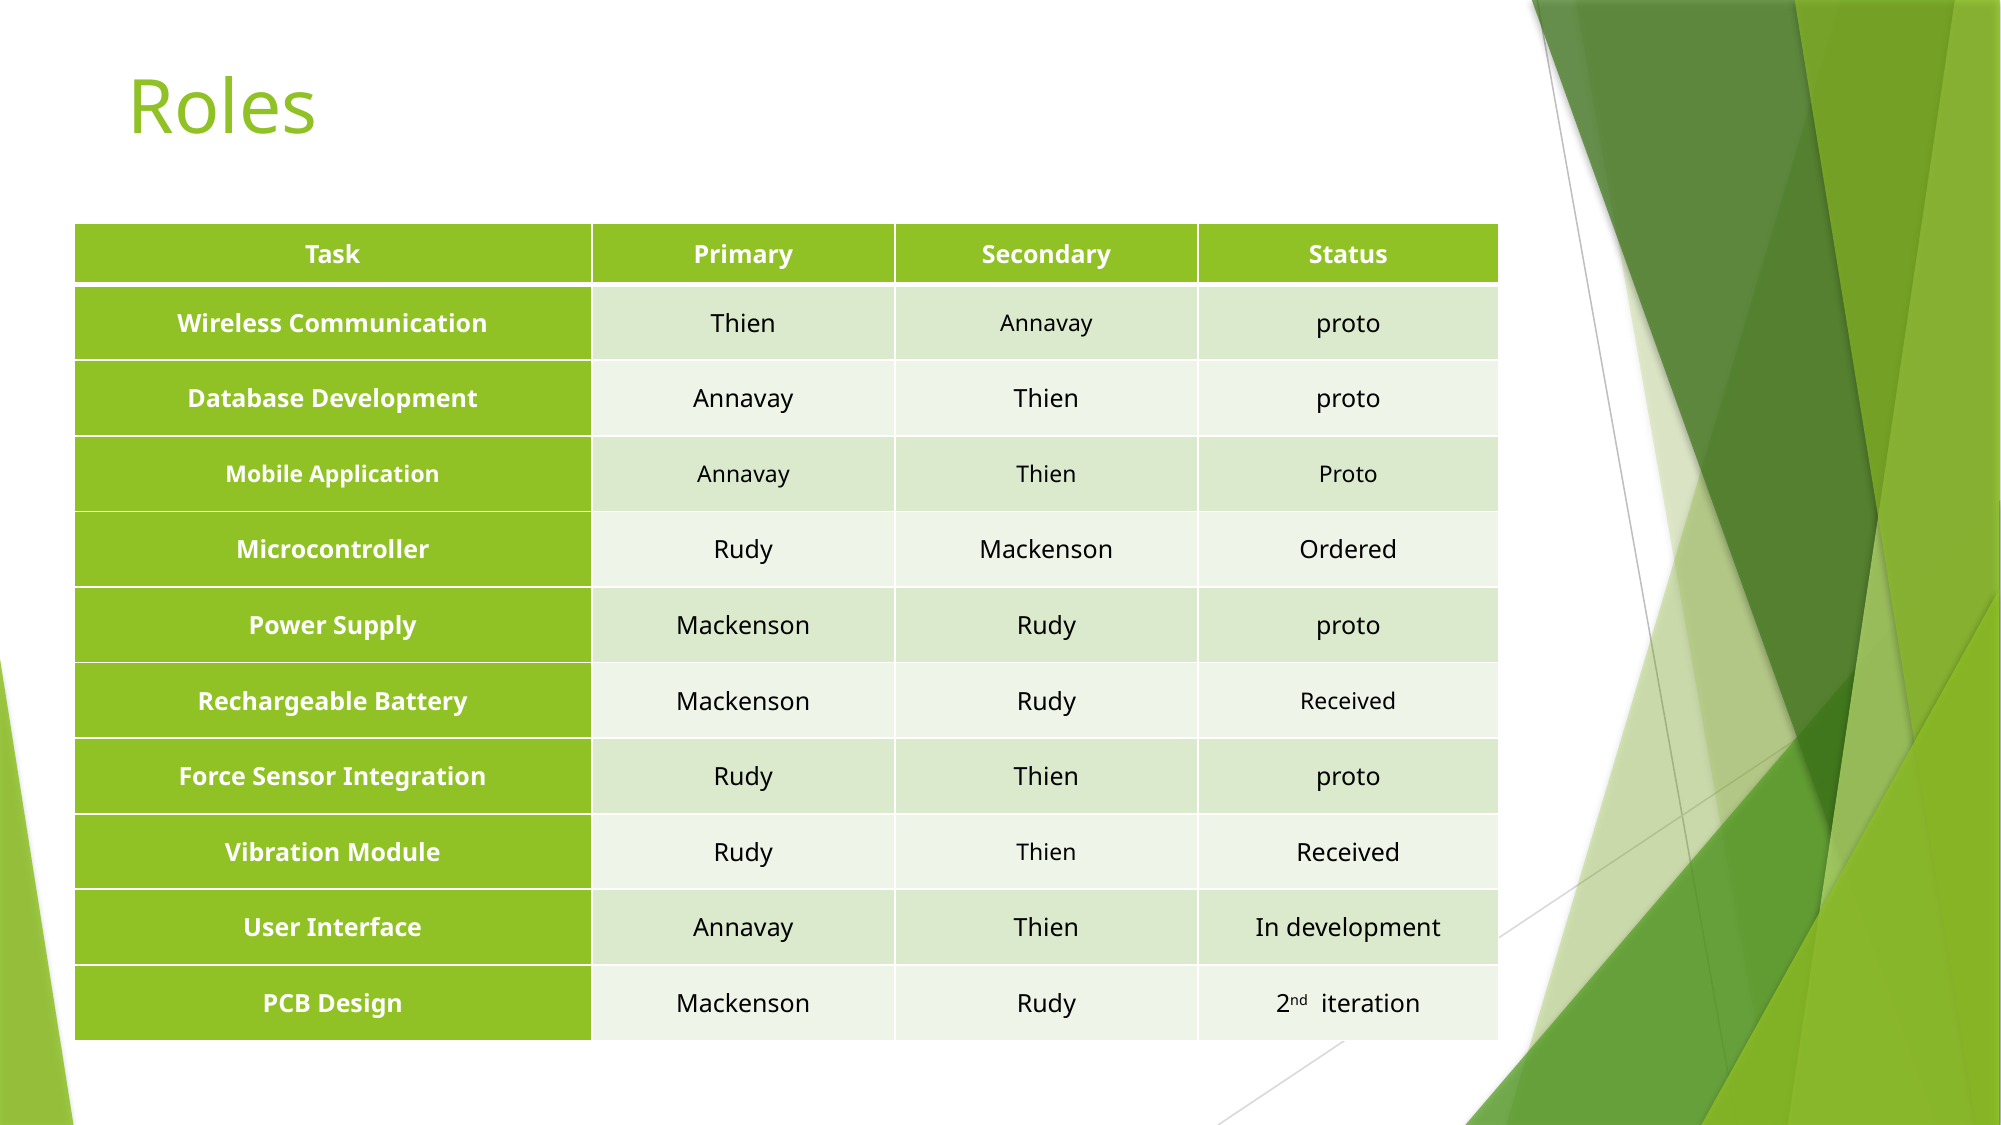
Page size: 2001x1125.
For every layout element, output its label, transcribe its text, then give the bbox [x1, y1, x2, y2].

table_cell Mackenson [593, 588, 894, 662]
table_cell Proto [1199, 437, 1498, 511]
table_cell Microcontroller [75, 512, 591, 586]
table_cell Ordered [1199, 512, 1498, 586]
table_cell Rudy [896, 966, 1197, 1040]
table_cell Mackenson [593, 663, 894, 737]
table_header Secondary [896, 224, 1197, 282]
table_cell proto [1199, 361, 1498, 435]
table_header Task [75, 224, 591, 282]
table_cell Mackenson [896, 512, 1197, 586]
table_cell proto [1199, 588, 1498, 662]
table_cell Rudy [593, 739, 894, 813]
table_cell Power Supply [75, 588, 591, 662]
table_cell Annavay [593, 437, 894, 511]
table_cell Annavay [896, 287, 1197, 359]
table_cell Wireless Communication [75, 287, 591, 359]
table_cell Annavay [593, 361, 894, 435]
table_cell Rudy [896, 663, 1197, 737]
table_cell proto [1199, 739, 1498, 813]
title Roles [112, 51, 1523, 269]
table_cell Received [1199, 815, 1498, 888]
table_cell Thien [896, 361, 1197, 435]
table_cell Mackenson [593, 966, 894, 1040]
table_cell Received [1199, 663, 1498, 737]
table_cell PCB Design [75, 966, 591, 1040]
table_cell Rudy [593, 815, 894, 888]
table_cell Thien [896, 815, 1197, 888]
table_cell Thien [896, 739, 1197, 813]
table_header Status [1199, 224, 1498, 282]
table_cell Database Development [75, 361, 591, 435]
table_cell In development [1199, 890, 1498, 964]
table_cell Force Sensor Integration [75, 739, 591, 813]
table_cell proto [1199, 287, 1498, 359]
table_cell Rudy [896, 588, 1197, 662]
table_cell Thien [593, 287, 894, 359]
table_cell Rudy [593, 512, 894, 586]
table_cell Mobile Application [75, 437, 591, 511]
table_header Primary [593, 224, 894, 282]
table_cell Thien [896, 437, 1197, 511]
table_cell User Interface [75, 890, 591, 964]
table_cell Vibration Module [75, 815, 591, 888]
table_cell Annavay [593, 890, 894, 964]
table_cell 2nd iteration [1199, 966, 1498, 1040]
table_cell Thien [896, 890, 1197, 964]
table_cell Rechargeable Battery [75, 663, 591, 737]
